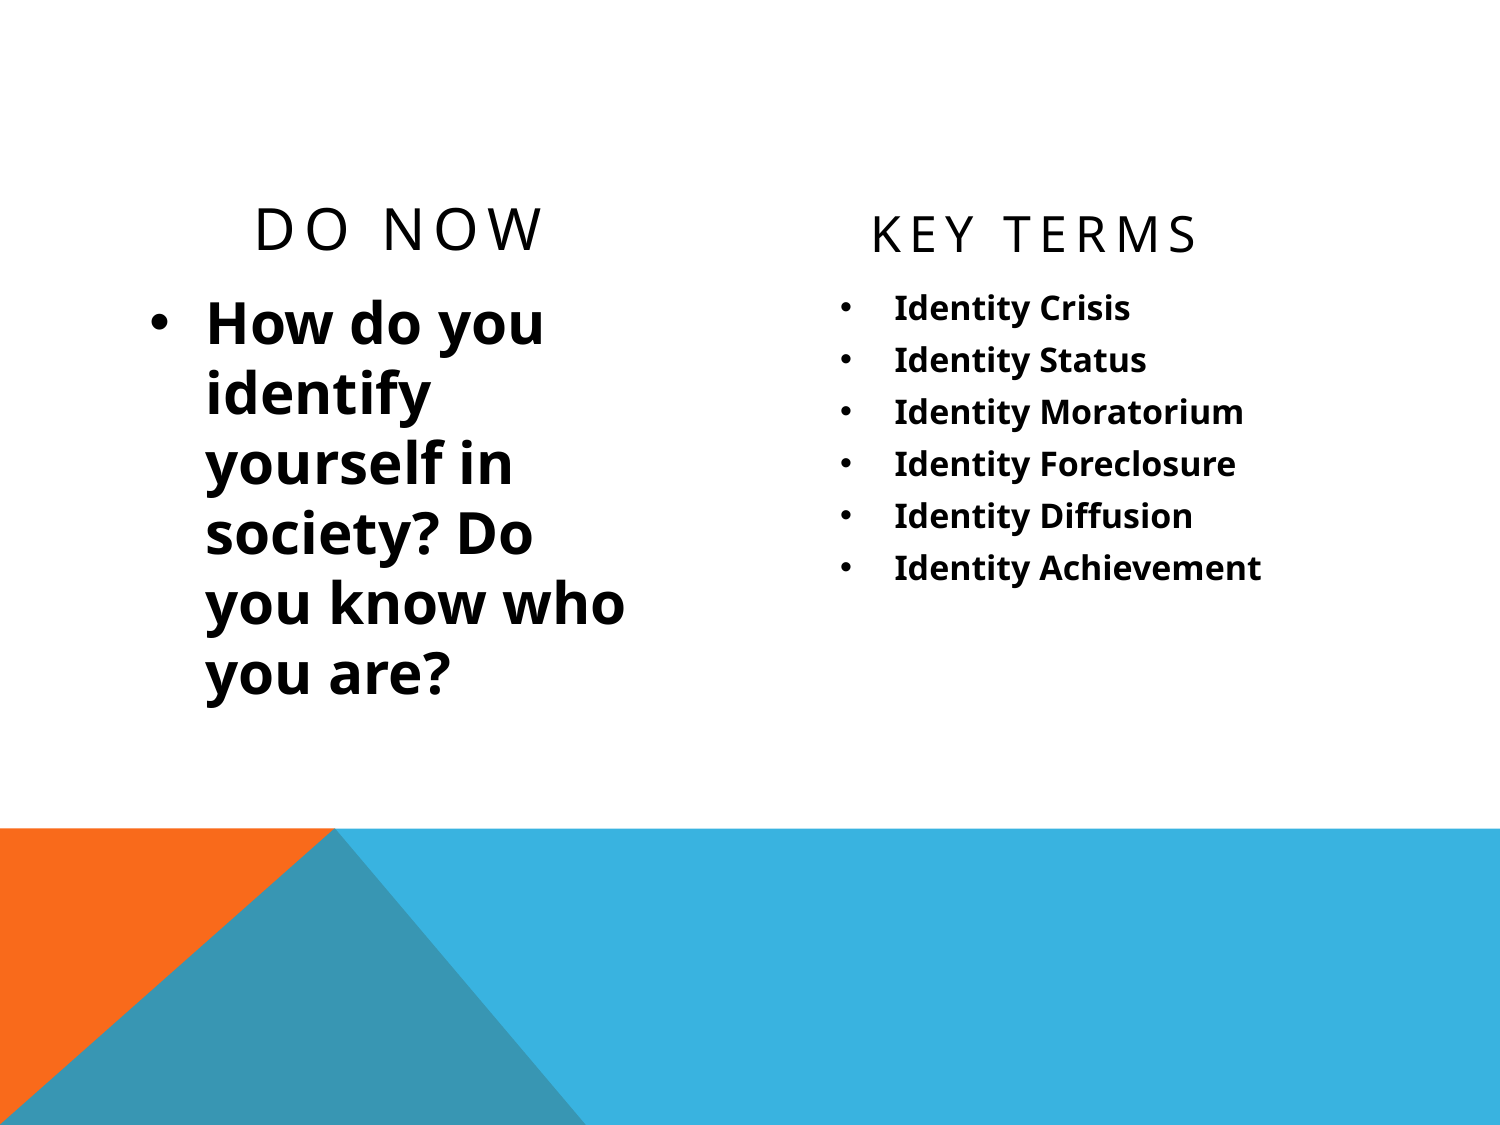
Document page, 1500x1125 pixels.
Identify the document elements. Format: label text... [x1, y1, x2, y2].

list Do Now [135, 179, 660, 270]
list Identity Crisis Identity Status Identity Moratorium Identity Foreclosure Identity Diffusion Identity Achievement [825, 279, 1296, 600]
list Key Terms [771, 179, 1296, 270]
list How do you identify yourself in society? Do you know who you are? [134, 279, 660, 790]
